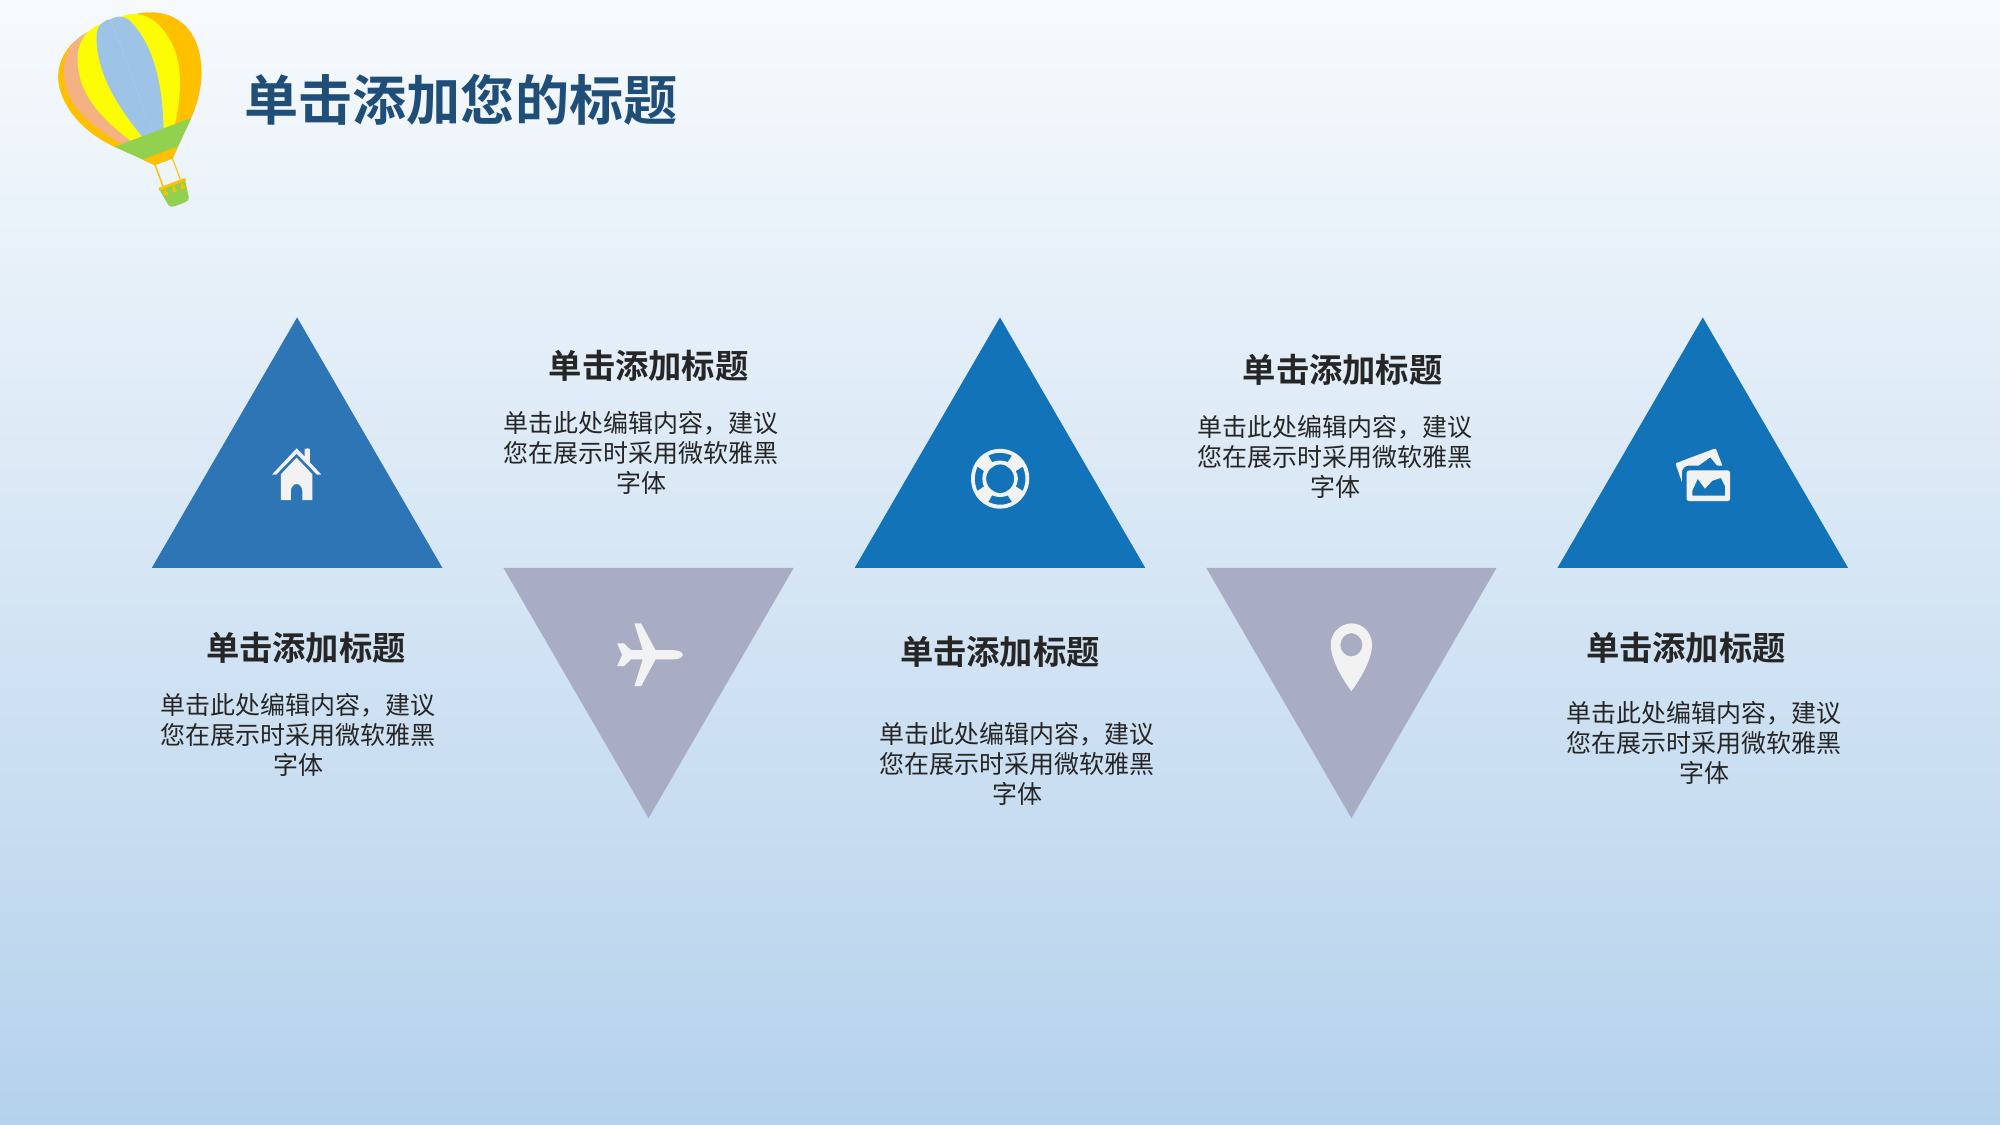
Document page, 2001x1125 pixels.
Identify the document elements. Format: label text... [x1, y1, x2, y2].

text_box 单击添加标题 [871, 623, 1129, 679]
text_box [61, 7, 227, 211]
text_box 单击此处编辑内容，建议您在展示时采用微软雅黑字体 [871, 718, 1179, 808]
text_box 单击添加标题 [520, 337, 777, 393]
text_box 单击添加标题 [1557, 619, 1815, 675]
text_box [1686, 470, 1731, 502]
text_box [1330, 623, 1373, 692]
text_box 单击此处编辑内容，建议您在展示时采用微软雅黑字体 [1557, 698, 1866, 787]
text_box 单击此处编辑内容，建议您在展示时采用微软雅黑字体 [494, 408, 803, 497]
text_box [1676, 448, 1723, 482]
text_box 单击添加标题 [1214, 341, 1471, 397]
text_box [501, 566, 796, 821]
text_box 单击此处编辑内容，建议您在展示时采用微软雅黑字体 [151, 690, 460, 779]
text_box 单击此处编辑内容，建议您在展示时采用微软雅黑字体 [1188, 412, 1497, 501]
text_box [271, 448, 322, 475]
text_box [852, 315, 1147, 569]
text_box [280, 457, 313, 501]
text_box [617, 623, 683, 687]
text_box [1555, 315, 1850, 569]
text_box [1204, 566, 1499, 821]
text_box [150, 315, 445, 569]
text_box 单击添加您的标题 [229, 59, 835, 139]
text_box [971, 448, 1030, 509]
text_box 单击添加标题 [177, 619, 435, 675]
